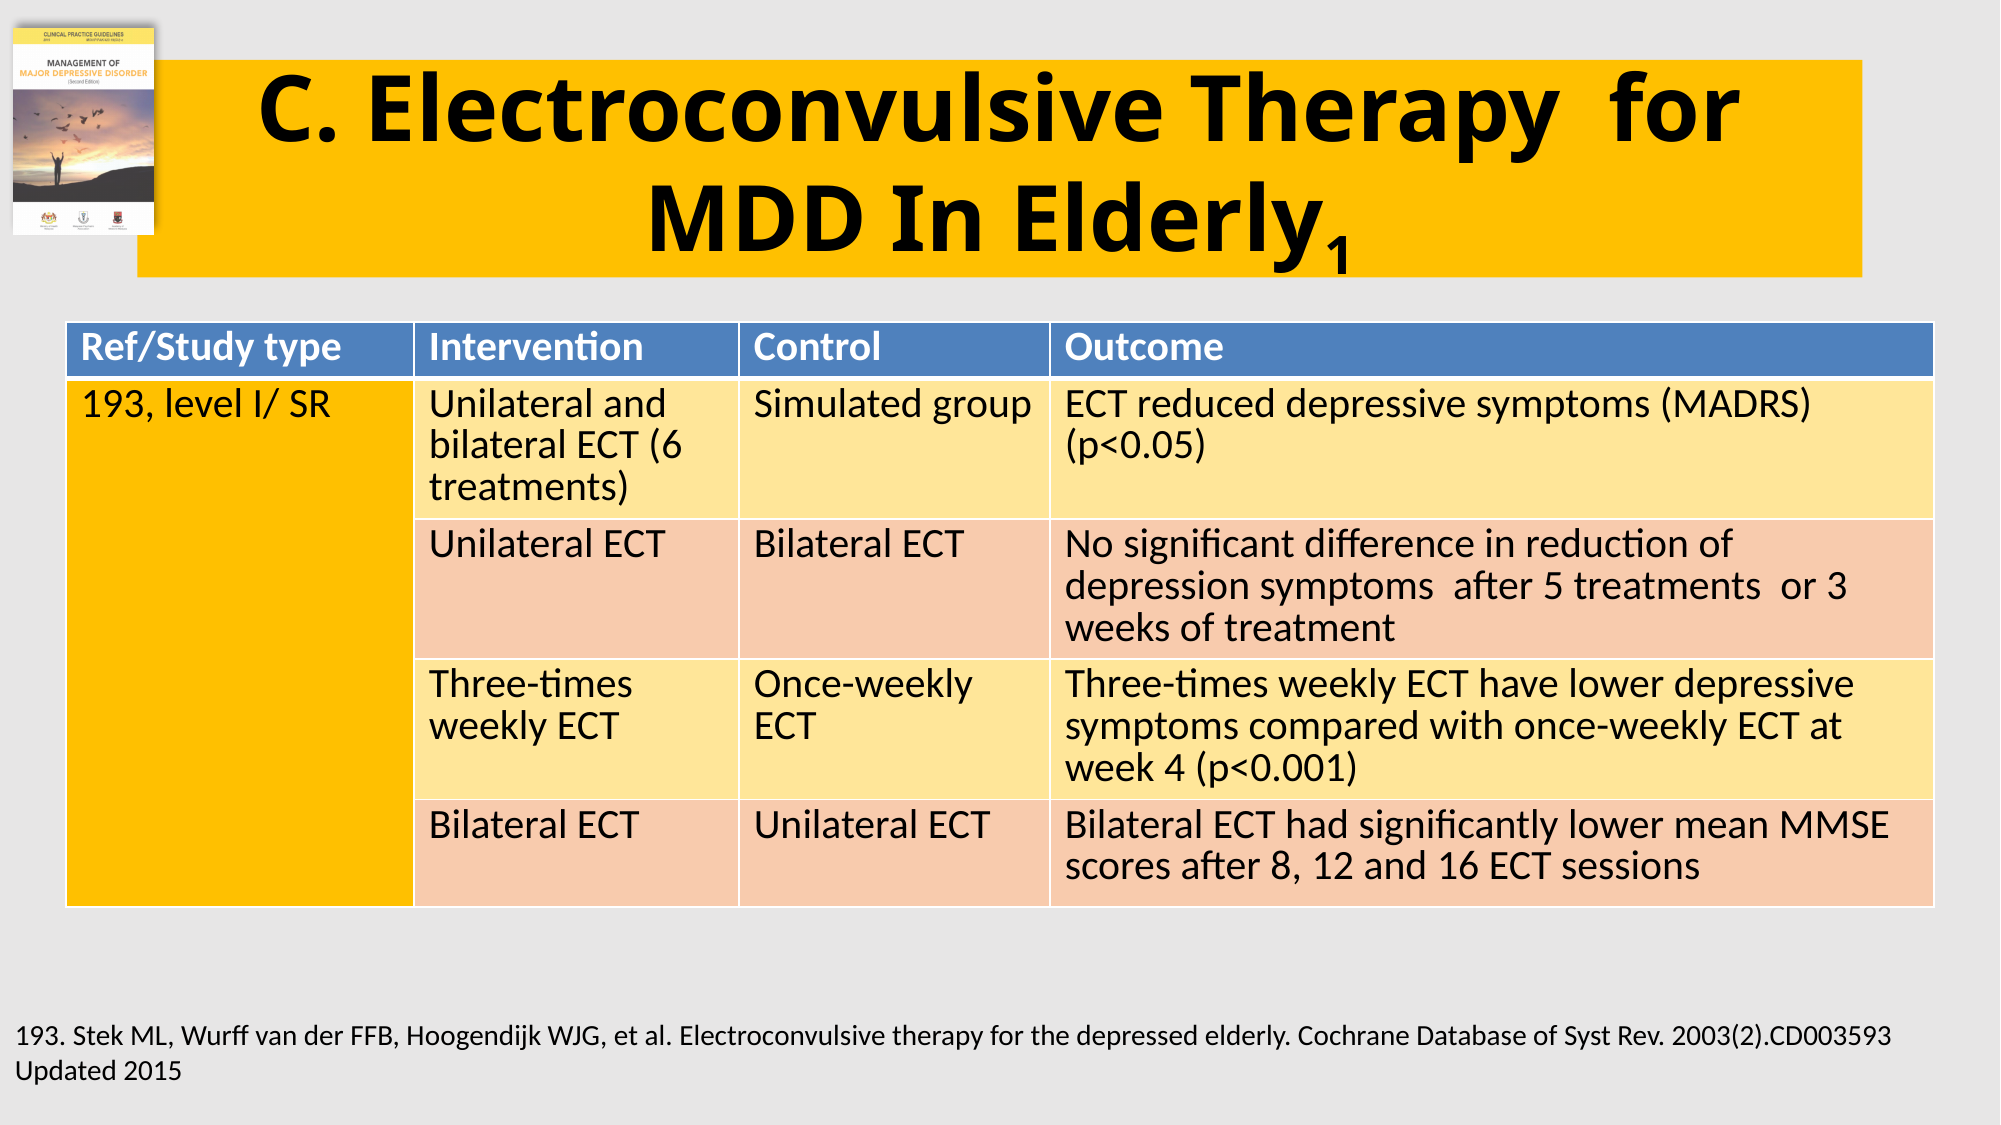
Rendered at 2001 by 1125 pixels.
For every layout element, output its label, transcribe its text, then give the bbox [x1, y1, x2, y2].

table_cell Unilateral and bilateral ECT (6 treatments) [415, 381, 738, 518]
table_cell Unilateral ECT [740, 800, 1049, 906]
text_box 193. Stek ML, Wurff van der FFB, Hoogendijk WJG, et al. Electroconvulsive therapy for the depressed elderly. Cochrane Database of Syst Rev. 2003(2).CD003593 Updated 2015 [0, 1009, 1958, 1094]
table_cell Bilateral ECT [415, 800, 738, 906]
title C. Electroconvulsive Therapy for MDD In Elderly1 [137, 59, 1863, 278]
table_header Outcome [1051, 323, 1933, 376]
table_cell 193, level I/ SR [67, 381, 413, 906]
table_cell Bilateral ECT [740, 520, 1049, 658]
table_cell Simulated group [740, 381, 1049, 518]
table_header Ref/Study type [67, 323, 413, 376]
table_header Control [740, 323, 1049, 376]
table_cell Unilateral ECT [415, 520, 738, 658]
table_cell Three-times weekly ECT have lower depressive symptoms compared with once-weekly ECT at week 4 (p<0.001) [1051, 660, 1933, 799]
table_cell Once-weekly ECT [740, 660, 1049, 799]
table_cell ECT reduced depressive symptoms (MADRS) (p<0.05) [1051, 381, 1933, 518]
table_cell No significant difference in reduction of depression symptoms after 5 treatments or 3 weeks of treatment [1051, 520, 1933, 658]
table_cell Three-times weekly ECT [415, 660, 738, 799]
table_cell Bilateral ECT had significantly lower mean MMSE scores after 8, 12 and 16 ECT sessions [1051, 800, 1933, 906]
picture [13, 28, 154, 235]
table_header Intervention [415, 323, 738, 376]
